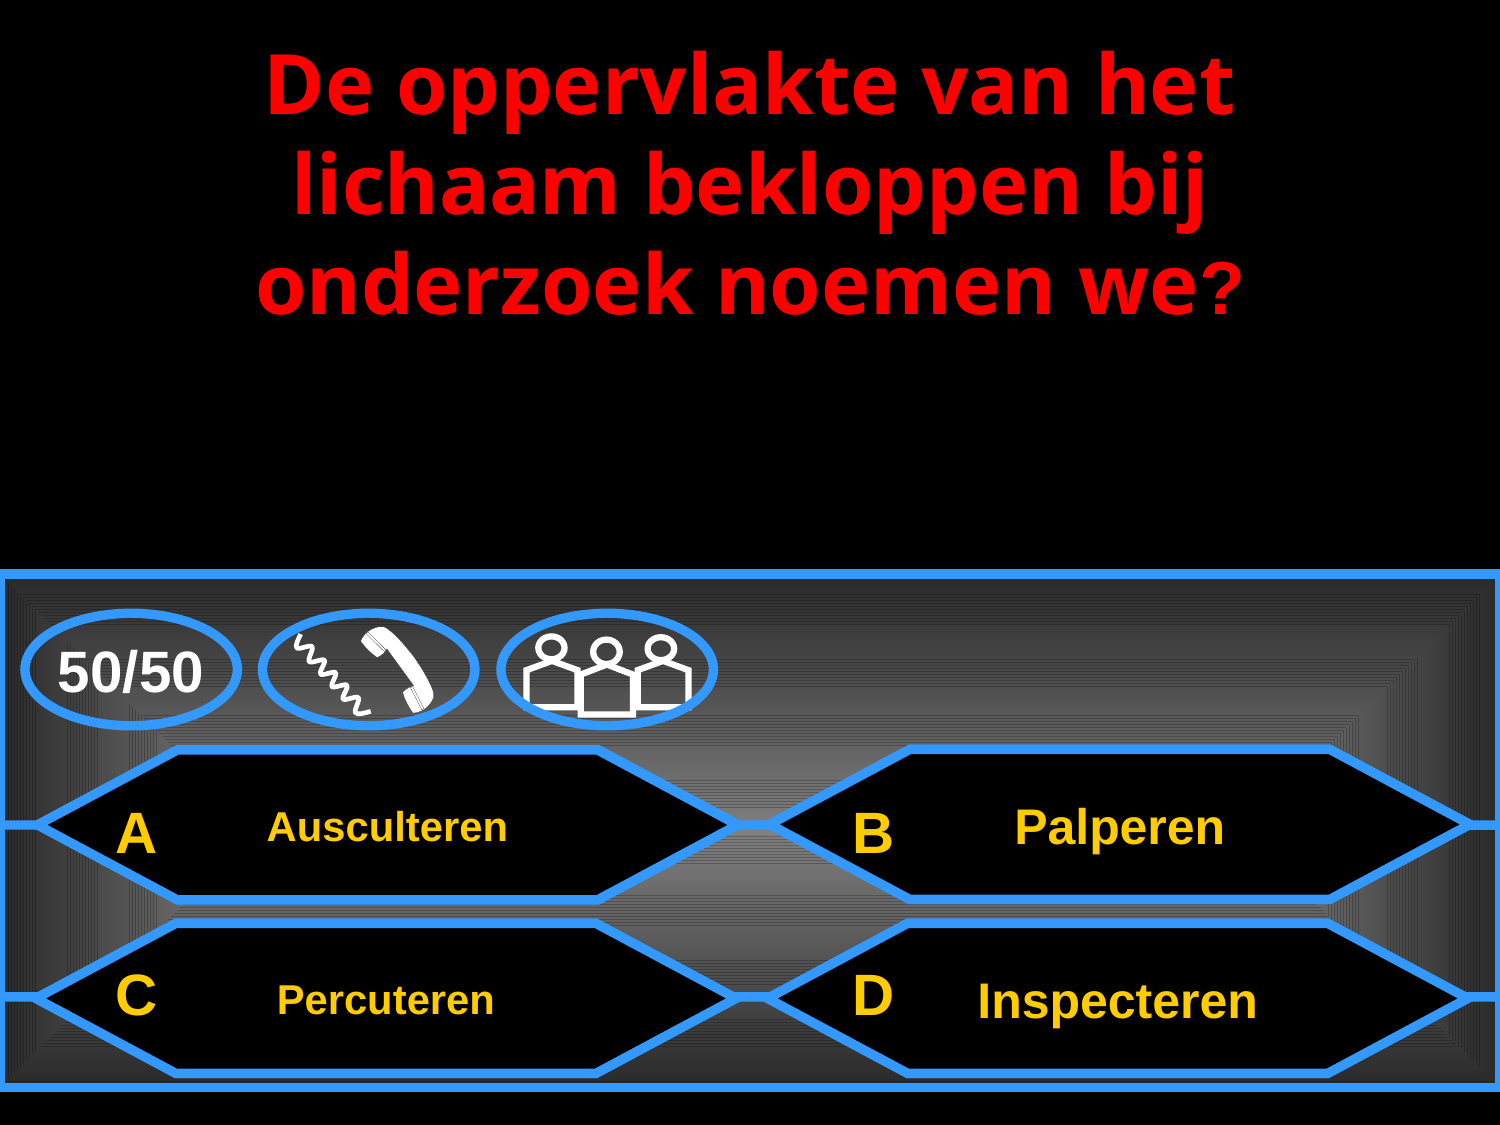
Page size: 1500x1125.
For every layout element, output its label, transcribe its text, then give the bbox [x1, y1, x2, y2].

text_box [526, 636, 689, 715]
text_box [324, 624, 435, 730]
title De oppervlakte van het lichaam bekloppen bij onderzoek noemen we? [112, 87, 1388, 275]
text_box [0, 574, 1500, 1088]
